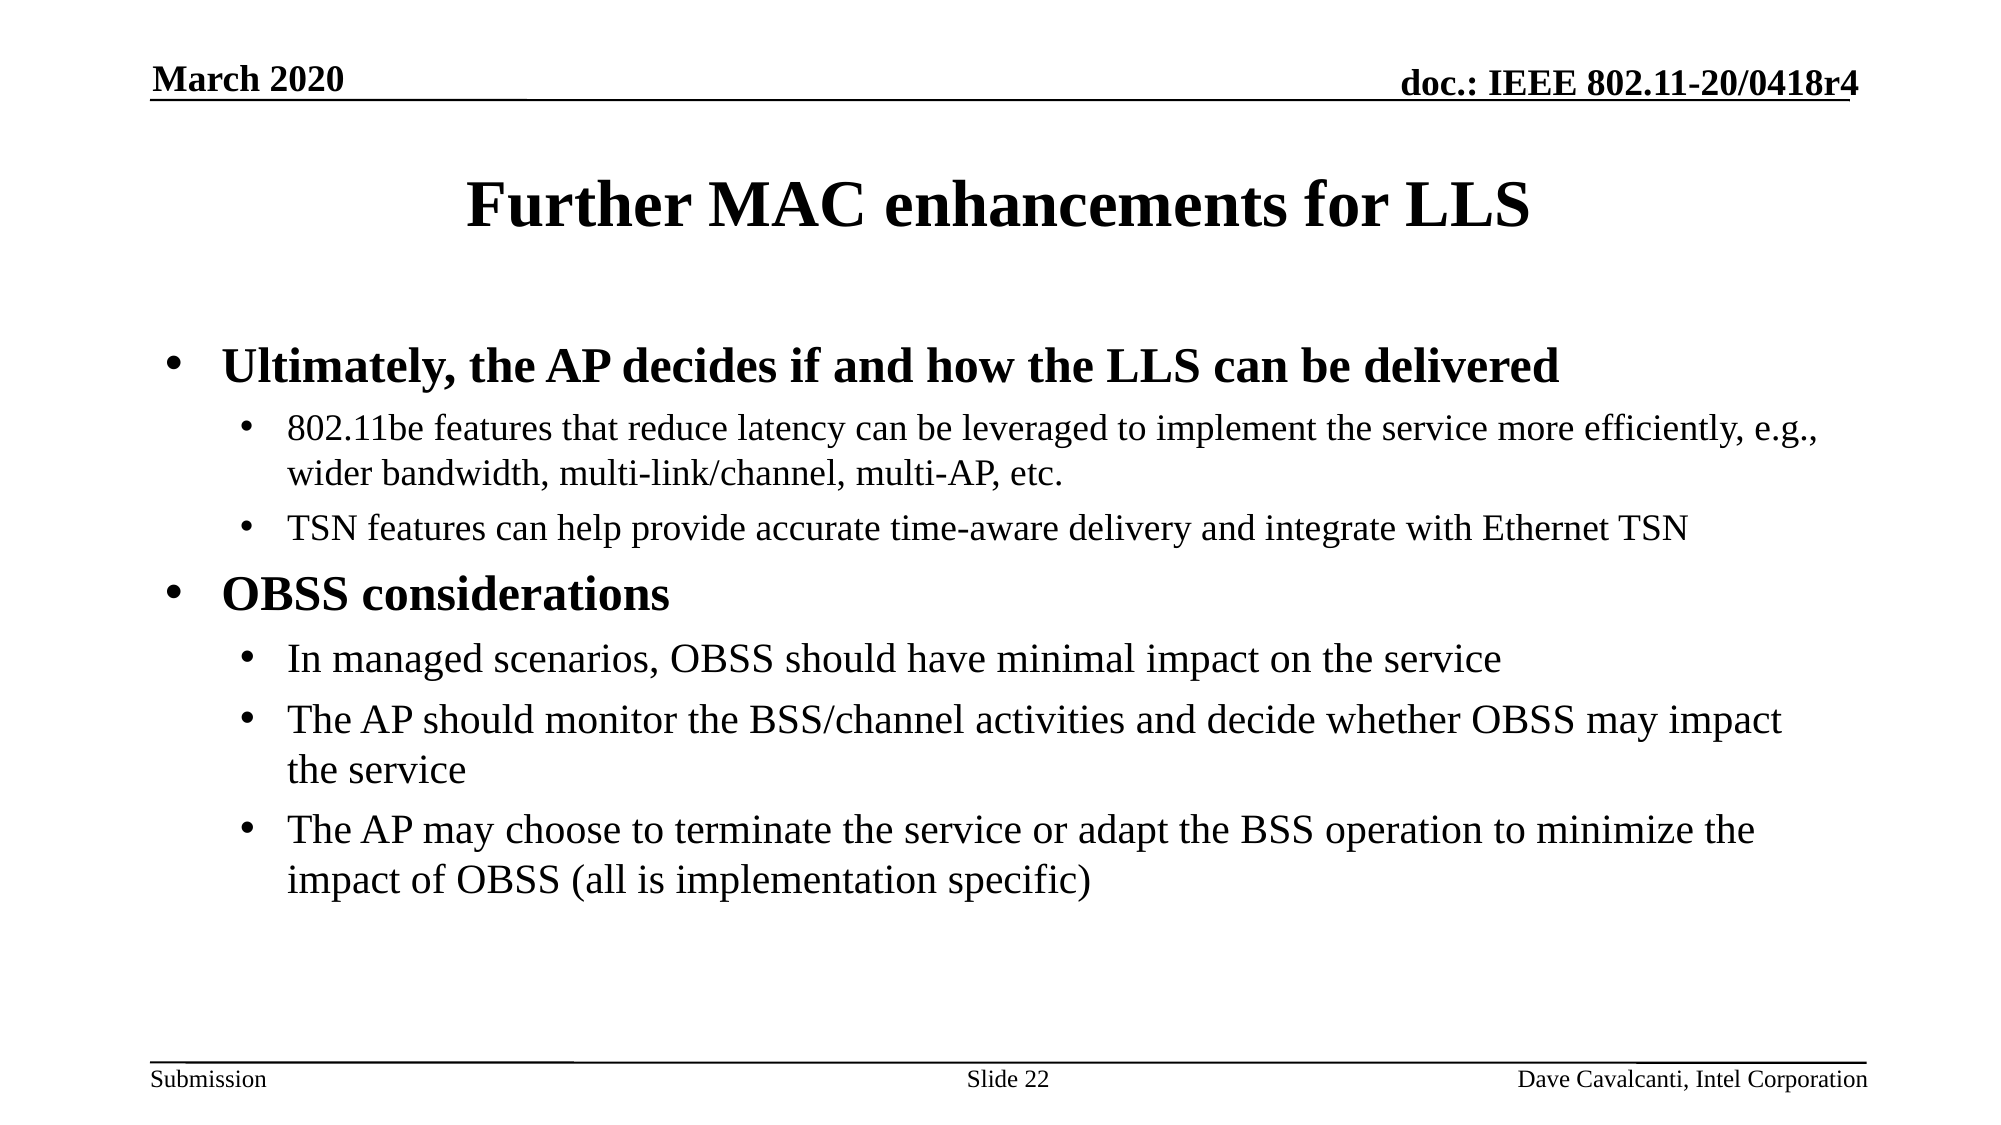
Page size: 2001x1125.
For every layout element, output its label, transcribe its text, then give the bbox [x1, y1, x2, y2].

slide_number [152, 54, 563, 100]
slide_number Slide 22 [950, 1061, 1067, 1123]
footer Dave Cavalcanti, Intel Corporation [1171, 1061, 1869, 1093]
list Ultimately, the AP decides if and how the LLS can be delivered 802.11be features that reduce latency can be leveraged to implement the service more efficiently, e.g., wider bandwidth, multi-link/channel, multi-AP, etc. TSN features can help provide accurate time-aware delivery and integrate with Ethernet TSN OBSS considerations In managed scenarios, OBSS should have minimal impact on the service The AP should monitor the BSS/channel activities and decide whether OBSS may impact the service The AP may choose to terminate the service or adapt the BSS operation to minimize the impact of OBSS (all is implementation specific) [149, 324, 1850, 1071]
title Further MAC enhancements for LLS [149, 112, 1850, 288]
